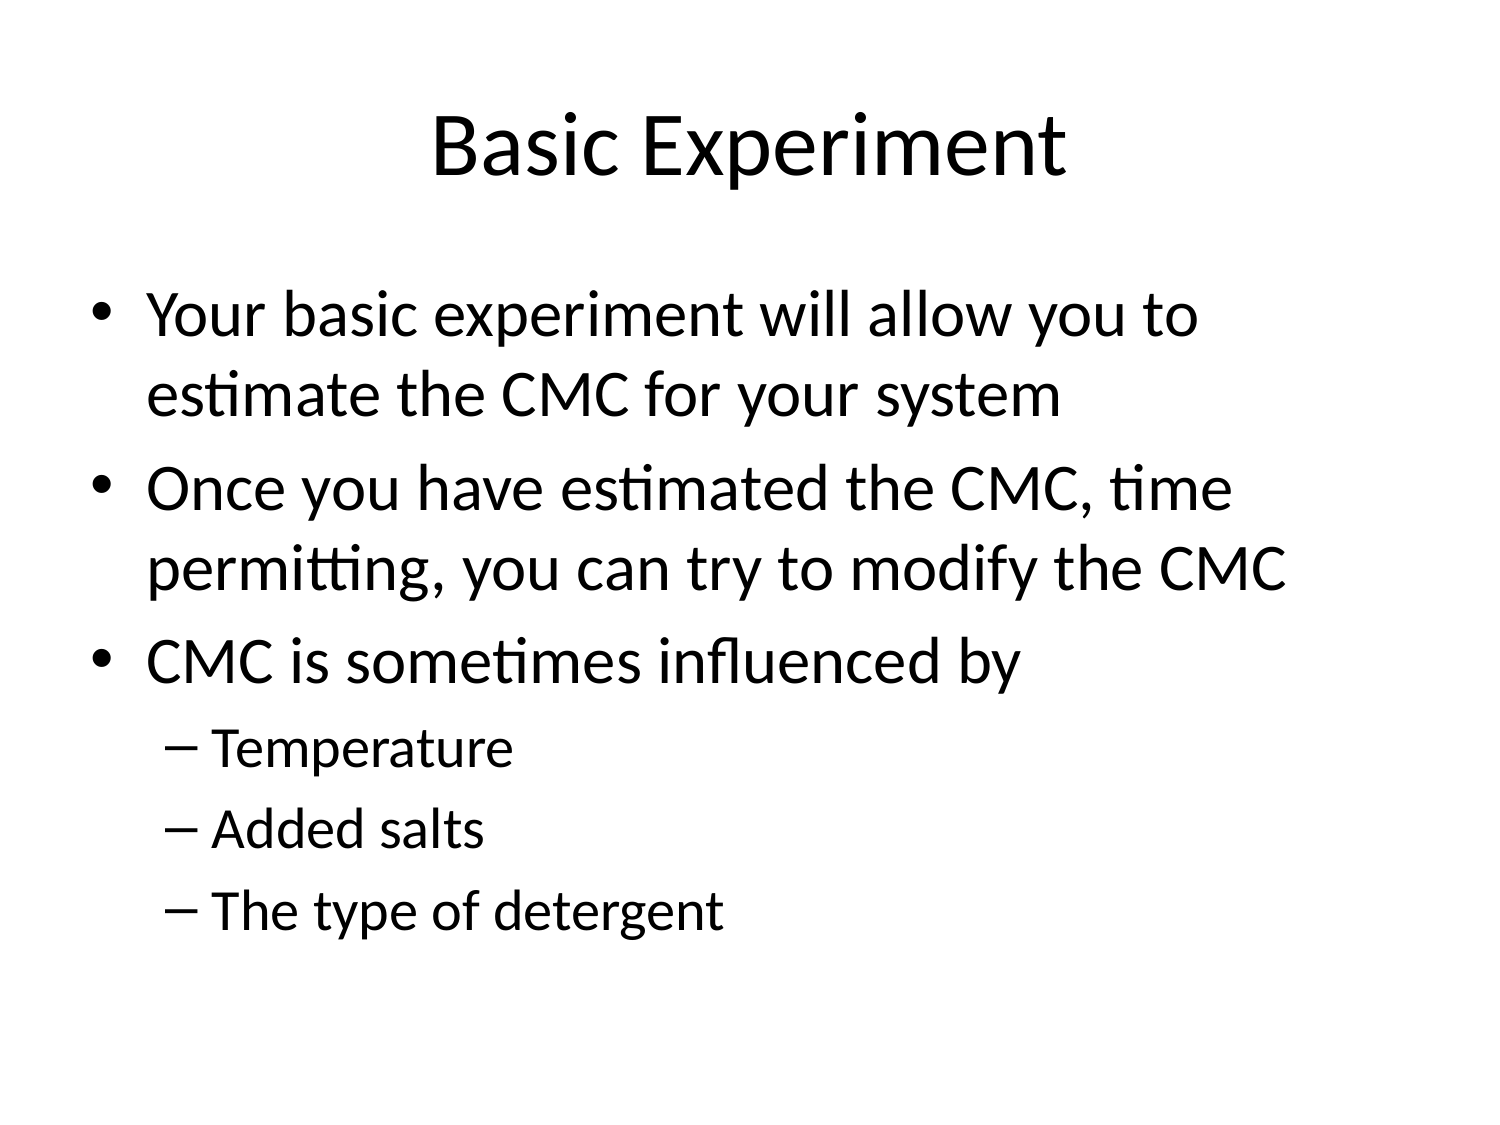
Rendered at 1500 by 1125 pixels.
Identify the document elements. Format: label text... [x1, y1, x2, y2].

list Your basic experiment will allow you to estimate the CMC for your system Once you have estimated the CMC, time permitting, you can try to modify the CMC CMC is sometimes influenced by Temperature Added salts The type of detergent [75, 262, 1425, 1005]
title Basic Experiment [75, 45, 1425, 233]
